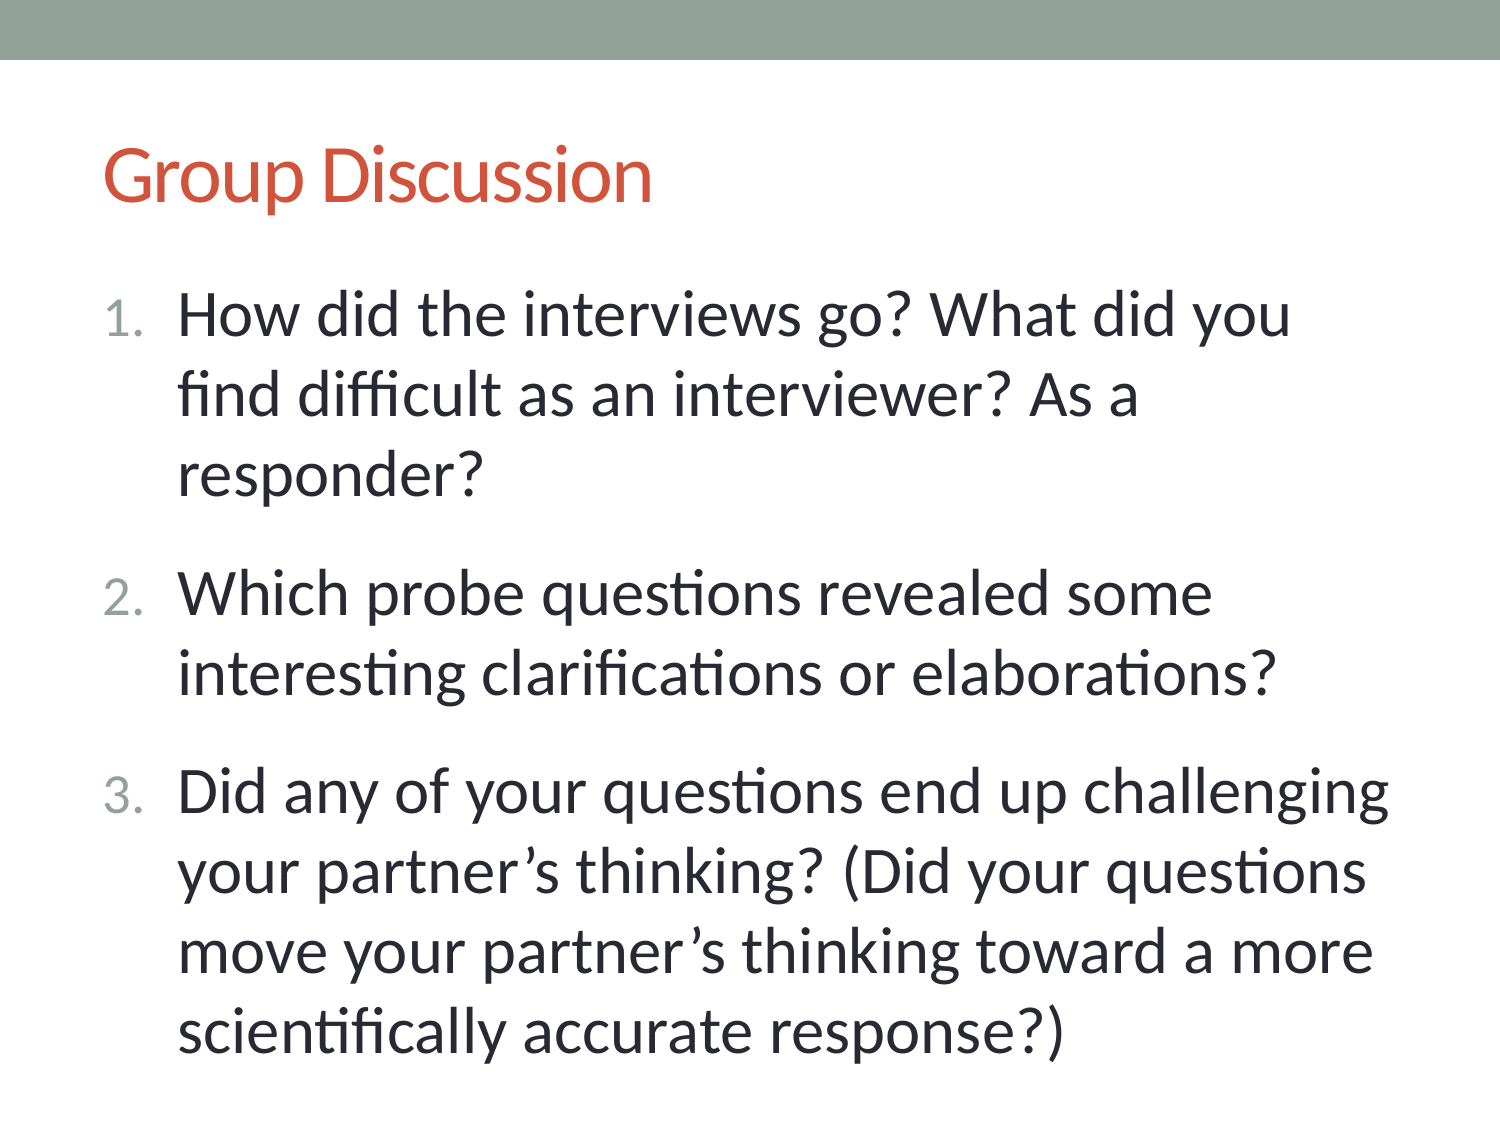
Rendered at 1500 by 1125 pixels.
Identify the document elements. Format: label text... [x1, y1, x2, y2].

list How did the interviews go? What did you find difficult as an interviewer? As a responder? Which probe questions revealed some interesting clarifications or elaborations? Did any of your questions end up challenging your partner’s thinking? (Did your questions move your partner’s thinking toward a more scientifically accurate response?) [87, 262, 1425, 1075]
title Group Discussion [87, 87, 1425, 250]
